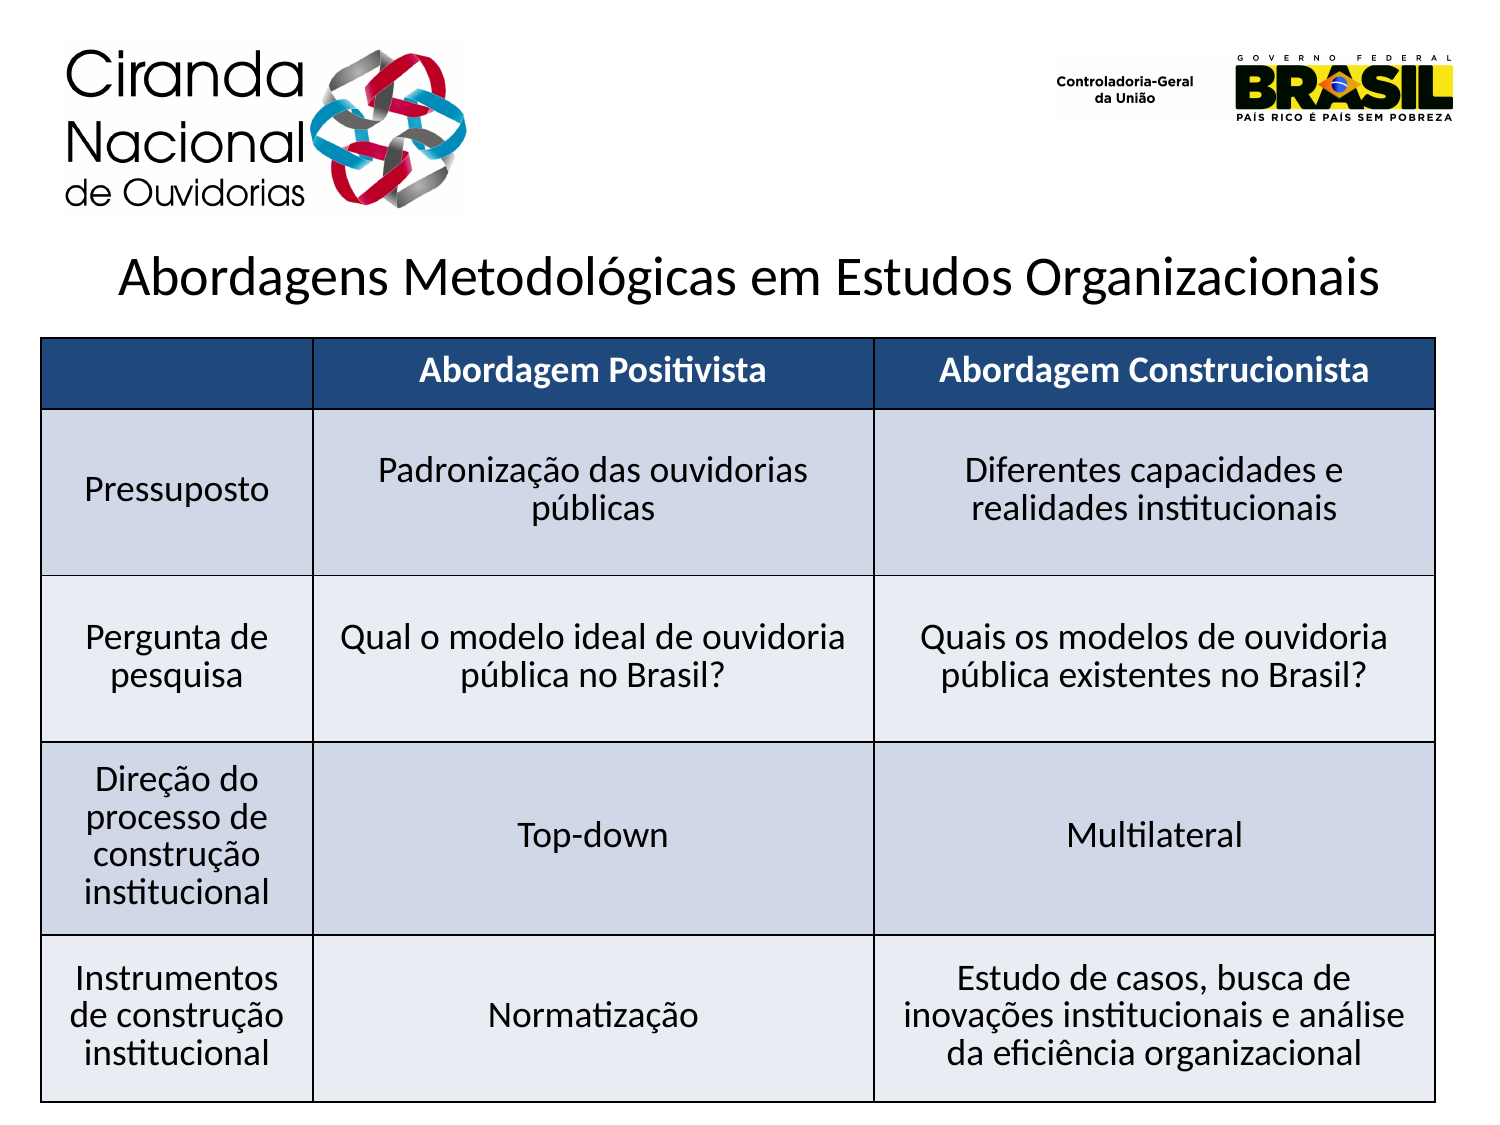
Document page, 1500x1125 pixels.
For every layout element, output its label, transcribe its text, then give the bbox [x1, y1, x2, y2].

table_header Abordagem Positivista [314, 339, 873, 408]
picture [1056, 55, 1453, 121]
table_cell Normatização [314, 936, 873, 1101]
table_cell Instrumentos de construção institucional [42, 936, 312, 1101]
table_cell Quais os modelos de ouvidoria pública existentes no Brasil? [875, 576, 1434, 741]
table_cell Padronização das ouvidorias públicas [314, 410, 873, 575]
table_cell Pressuposto [42, 410, 312, 575]
picture [64, 42, 467, 214]
text_box Abordagens Metodológicas em Estudos Organizacionais [0, 207, 1500, 338]
table_cell Qual o modelo ideal de ouvidoria pública no Brasil? [314, 576, 873, 741]
table_cell Estudo de casos, busca de inovações institucionais e análise da eficiência organizacional [875, 936, 1434, 1101]
table_cell Multilateral [875, 743, 1434, 934]
table_cell Top-down [314, 743, 873, 934]
text_box [64, 329, 1453, 1035]
table_header [42, 339, 312, 408]
table_cell Direção do processo de construção institucional [42, 743, 312, 934]
table_cell Diferentes capacidades e realidades institucionais [875, 410, 1434, 575]
table_header Abordagem Construcionista [875, 339, 1434, 408]
table_cell Pergunta de pesquisa [42, 576, 312, 741]
